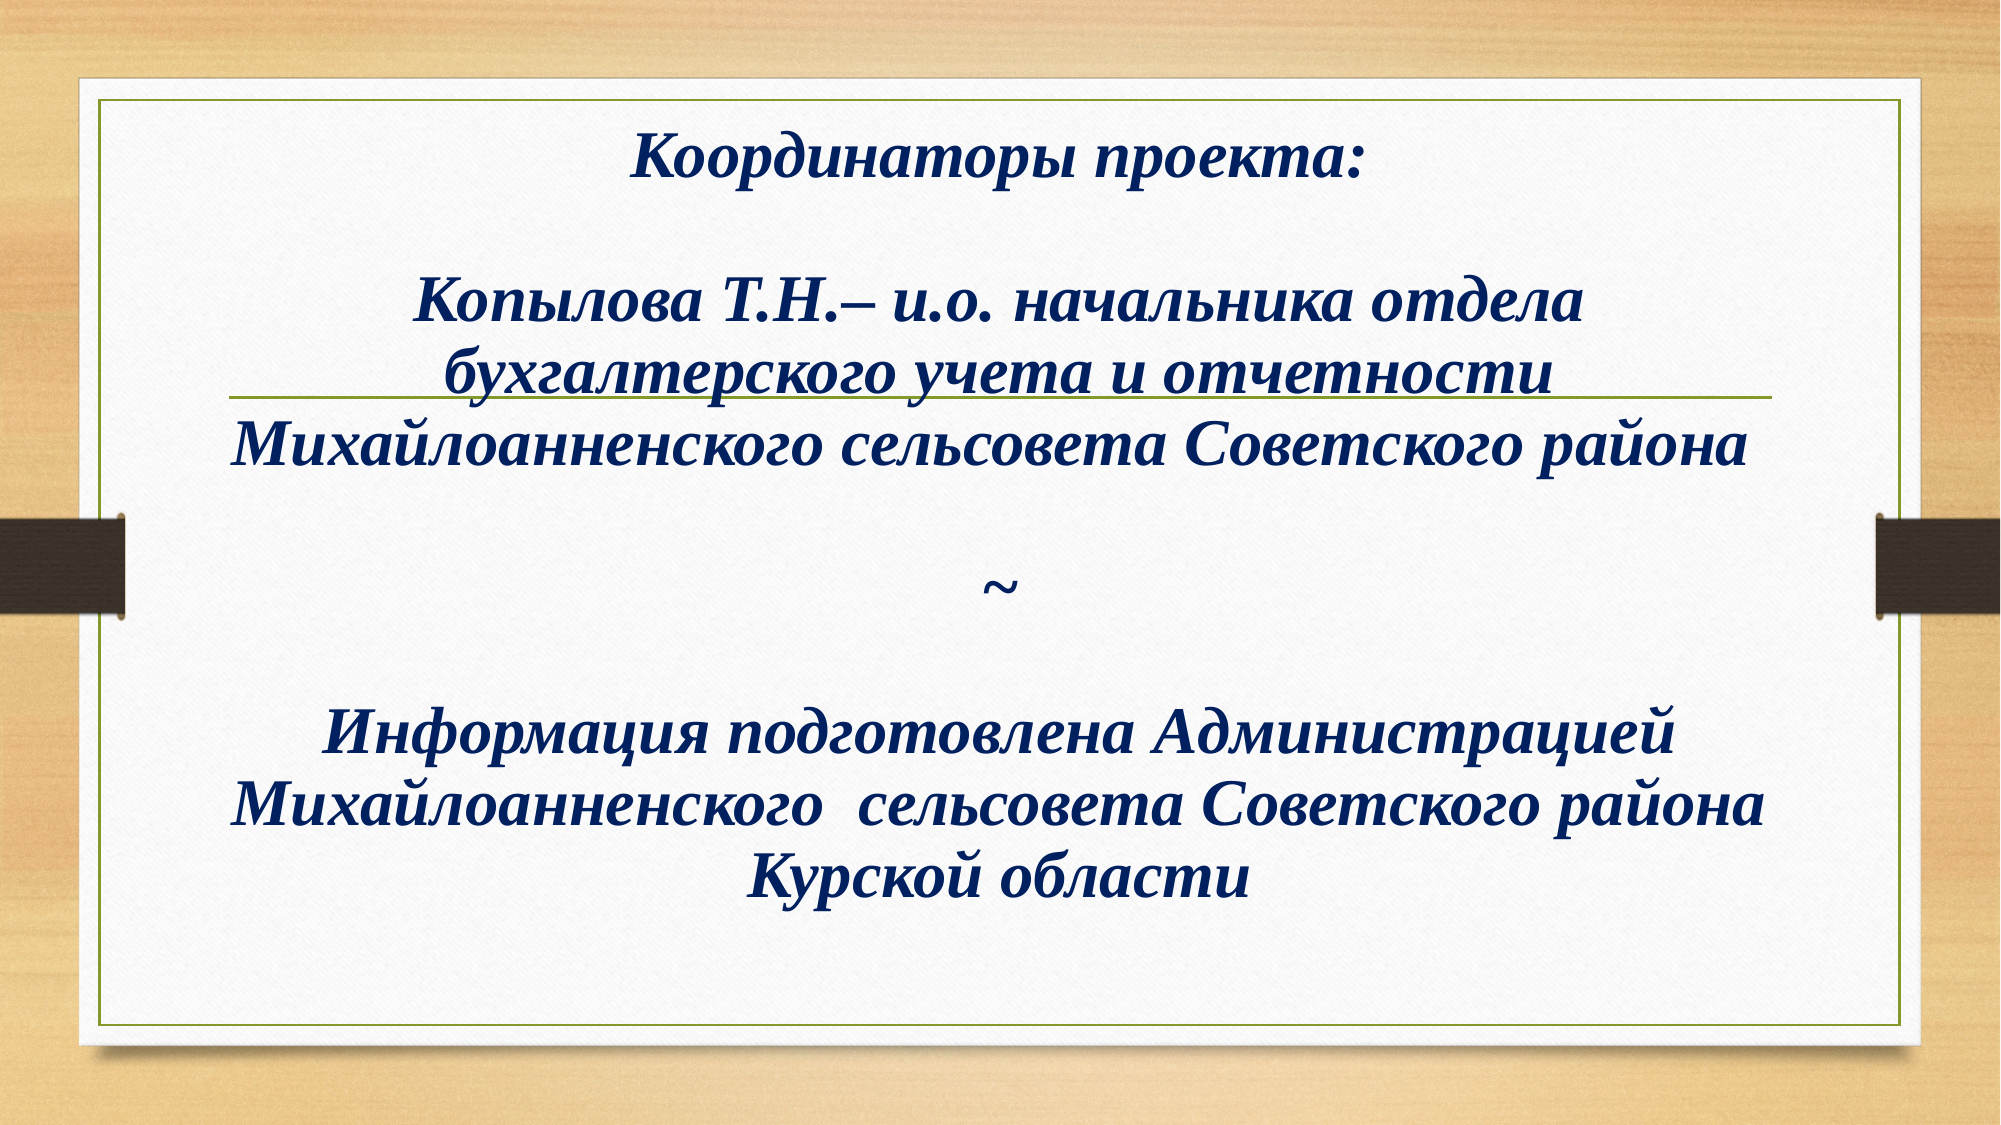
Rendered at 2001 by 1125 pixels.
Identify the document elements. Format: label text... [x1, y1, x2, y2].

picture [0, 0, 2001, 1125]
title «Бюджет для граждан» в доступной для широкого круга пользователей форме раскрывает информацию о бюджете Михайлоанненского сельсовета Советского района Курской области на 2020 год. Координаторы проекта: Копылова Т.Н.– и.о. начальника отдела бухгалтерского учета и отчетности Михайлоанненского сельсовета Советского района ~ Информация подготовлена Администрацией Михайлоанненского сельсовета Советского района Курской области [212, 161, 1788, 375]
